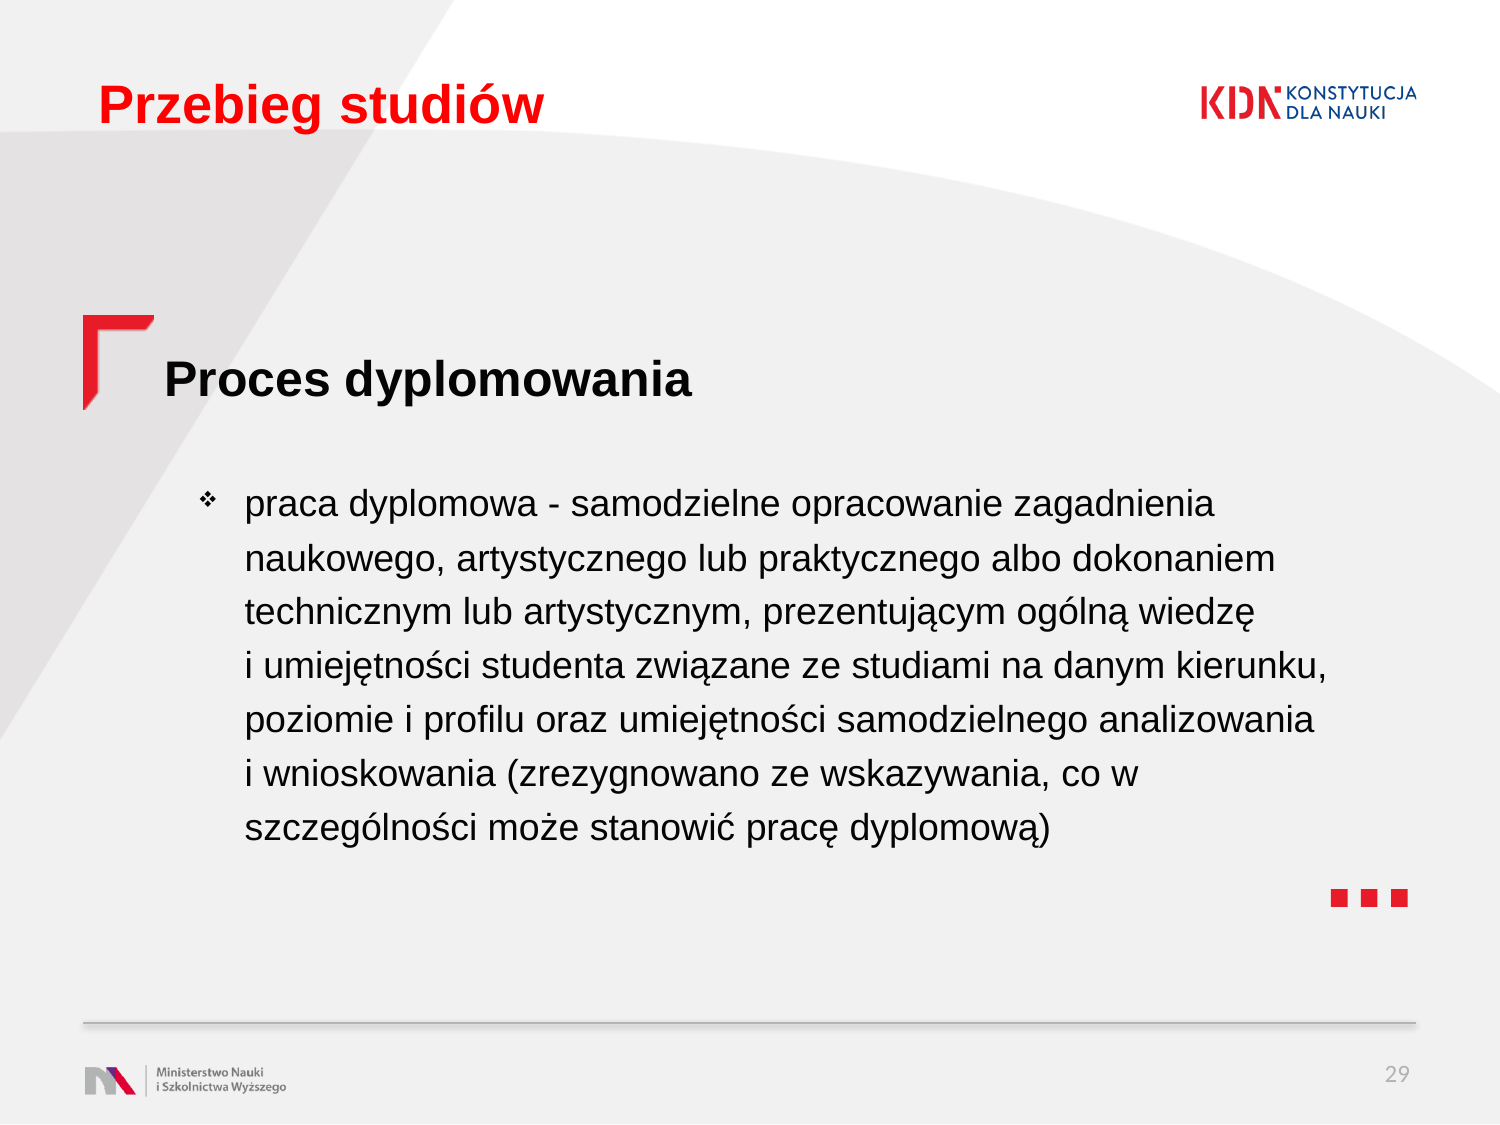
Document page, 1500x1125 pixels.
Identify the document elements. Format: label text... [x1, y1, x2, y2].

list Proces dyplomowania [149, 327, 1255, 419]
slide_number 29 [1074, 1042, 1425, 1103]
list praca dyplomowa - samodzielne opracowanie zagadnienia naukowego, artystycznego lub praktycznego albo dokonaniem technicznym lub artystycznym, prezentującym ogólną wiedzę i umiejętności studenta związane ze studiami na danym kierunku, poziomie i profilu oraz umiejętności samodzielnego analizowania i wnioskowania (zrezygnowano ze wskazywania, co w szczególności może stanowić pracę dyplomową) [183, 397, 1365, 909]
picture [0, 0, 1500, 1125]
title Przebieg studiów [83, 74, 1170, 143]
